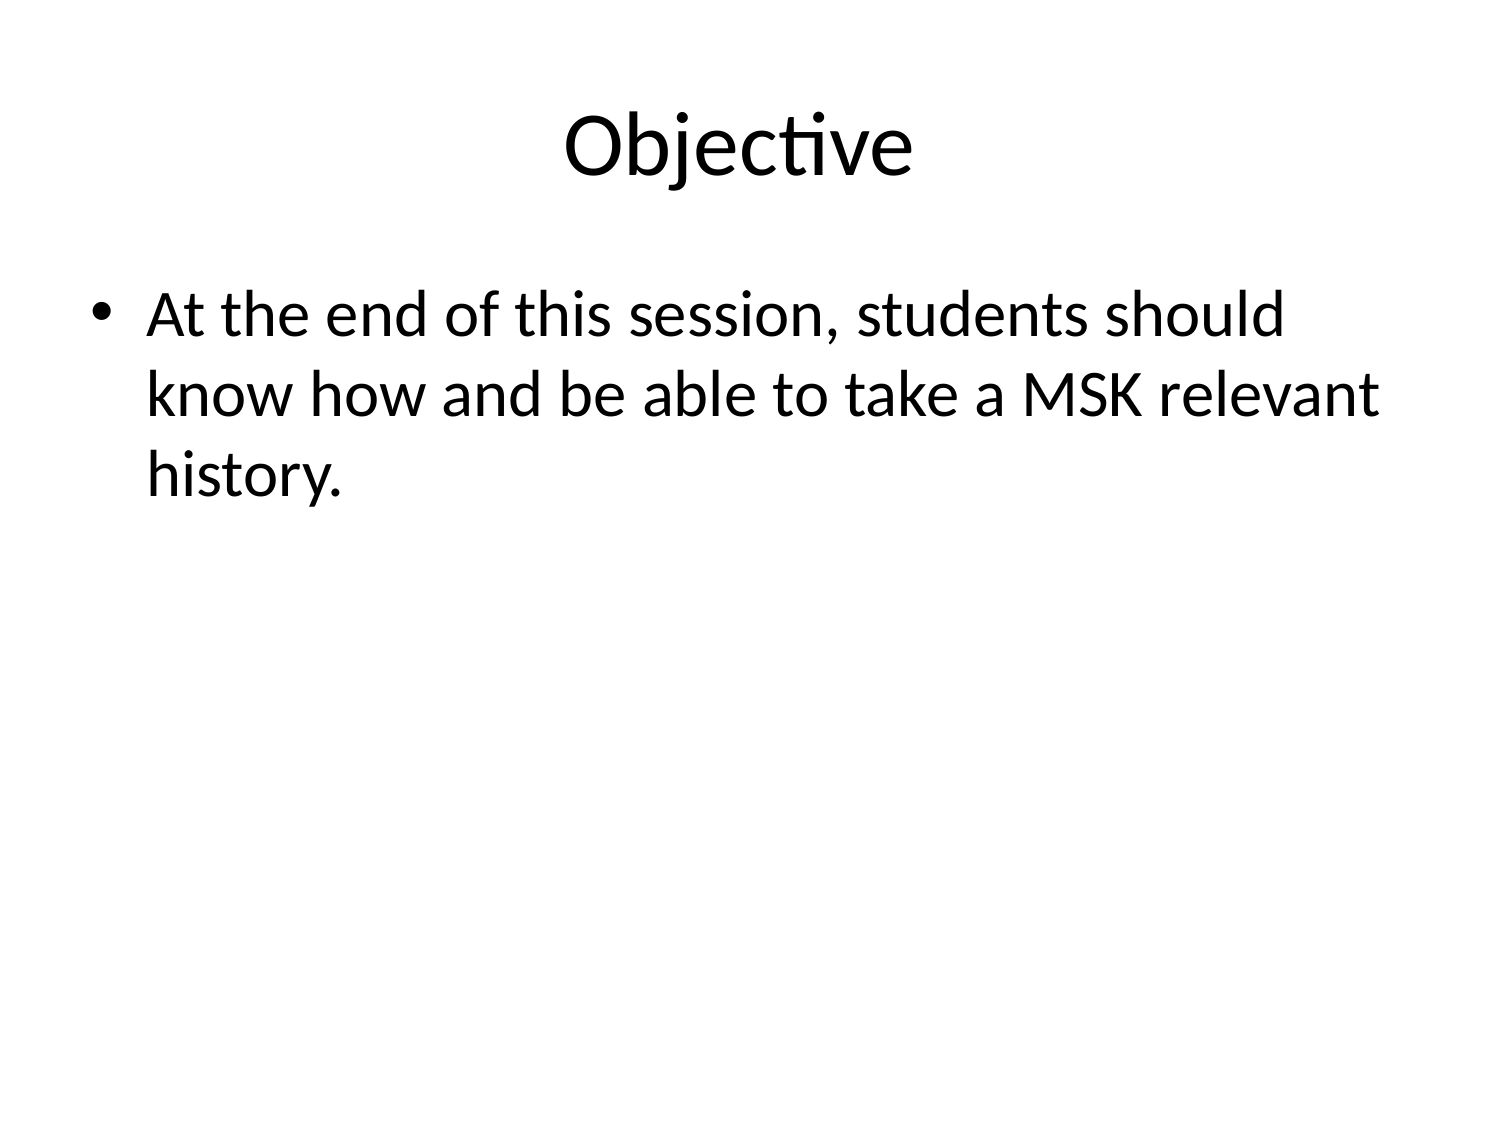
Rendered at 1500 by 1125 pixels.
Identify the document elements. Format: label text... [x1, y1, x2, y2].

title Objective [75, 45, 1425, 233]
list At the end of this session, students should know how and be able to take a MSK relevant history. [75, 262, 1425, 1005]
